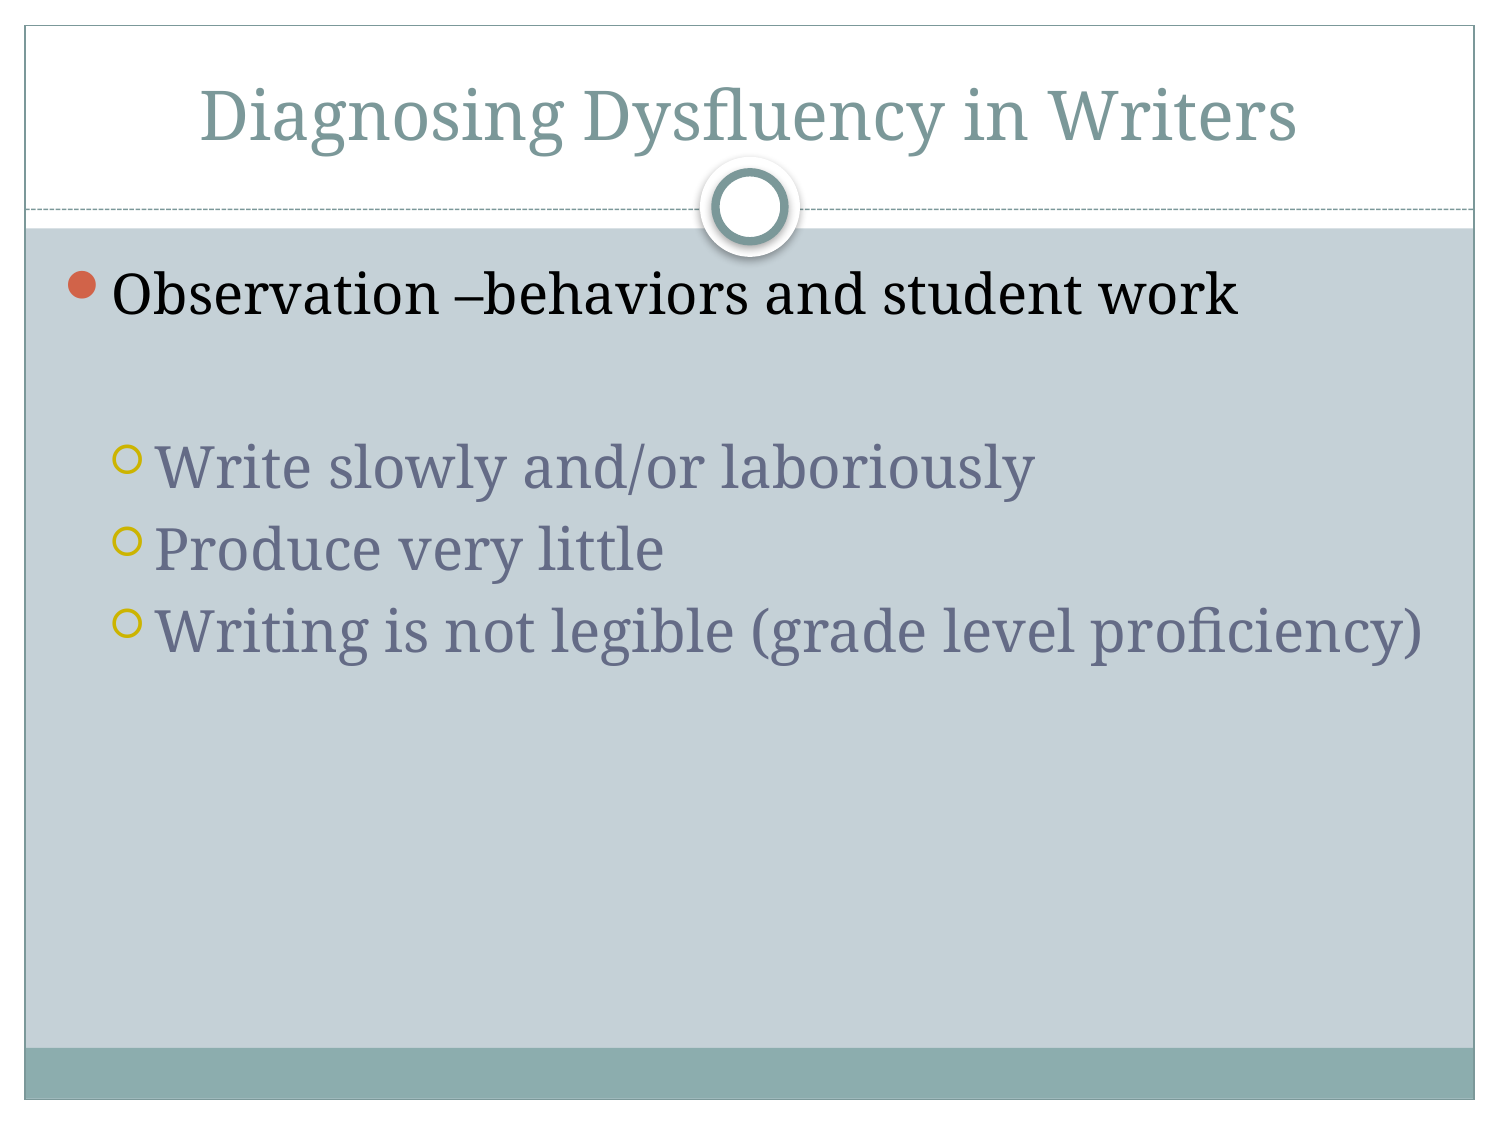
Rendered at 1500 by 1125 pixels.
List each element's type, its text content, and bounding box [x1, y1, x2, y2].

list Observation –behaviors and student work Write slowly and/or laboriously Produce very little Writing is not legible (grade level proficiency) [49, 250, 1445, 1001]
title Diagnosing Dysfluency in Writers [49, 37, 1450, 162]
